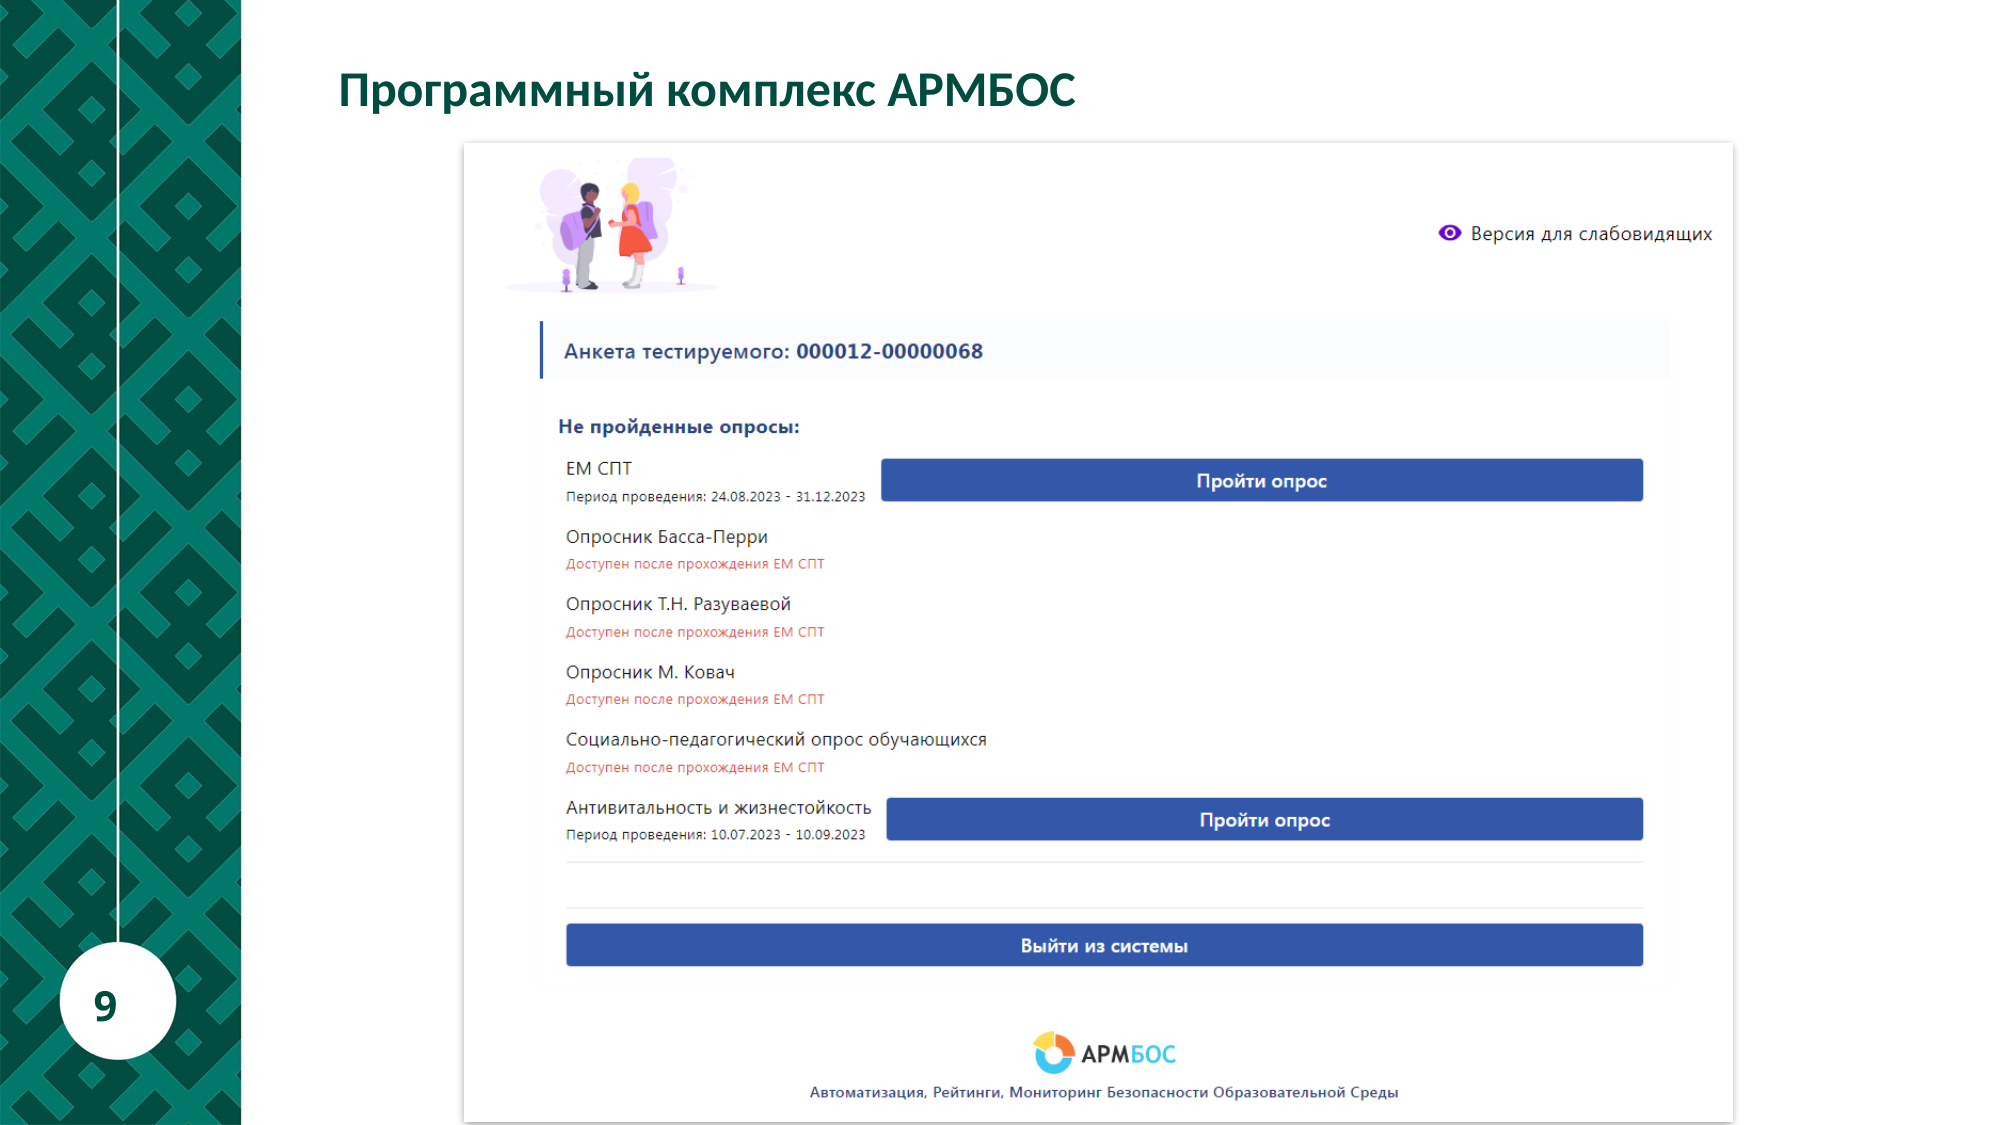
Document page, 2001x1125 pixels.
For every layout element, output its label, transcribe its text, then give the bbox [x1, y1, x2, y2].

picture [0, 0, 2001, 1125]
title Программный комплекс АРМБОС [323, 34, 1148, 146]
text_box 9 [87, 979, 151, 1037]
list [478, 157, 1719, 1108]
